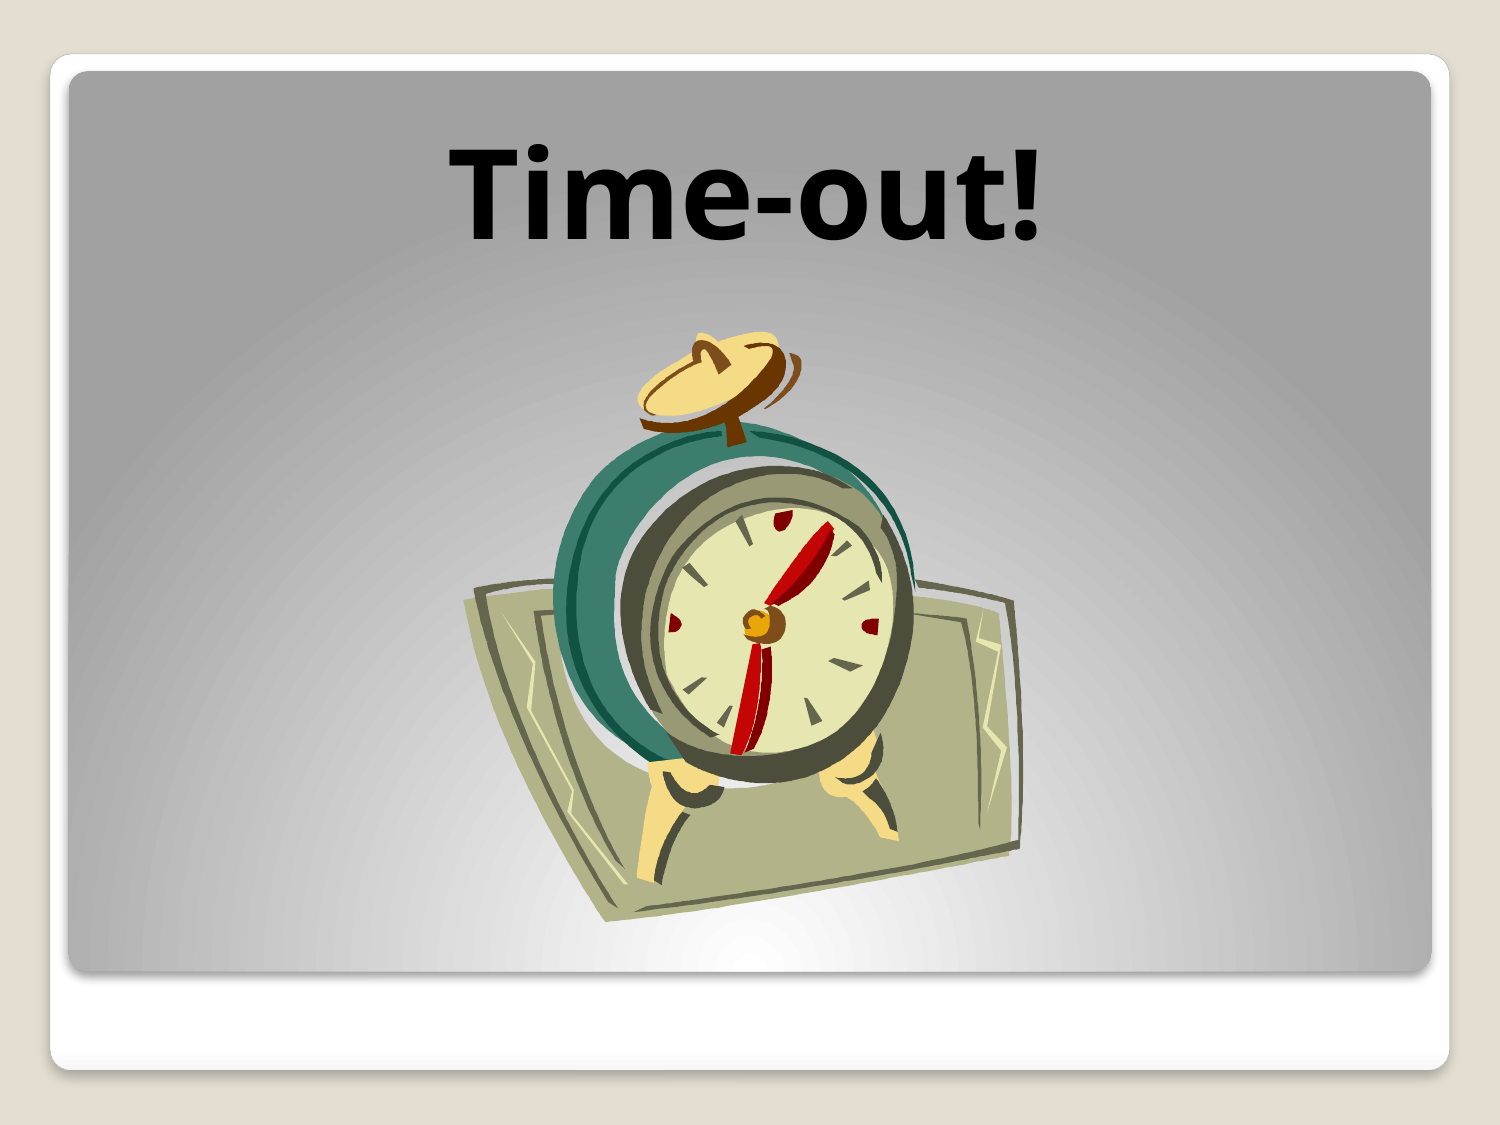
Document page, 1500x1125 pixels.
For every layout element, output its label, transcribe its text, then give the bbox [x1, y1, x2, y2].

title Time-out! [75, 99, 1418, 273]
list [462, 324, 1033, 932]
